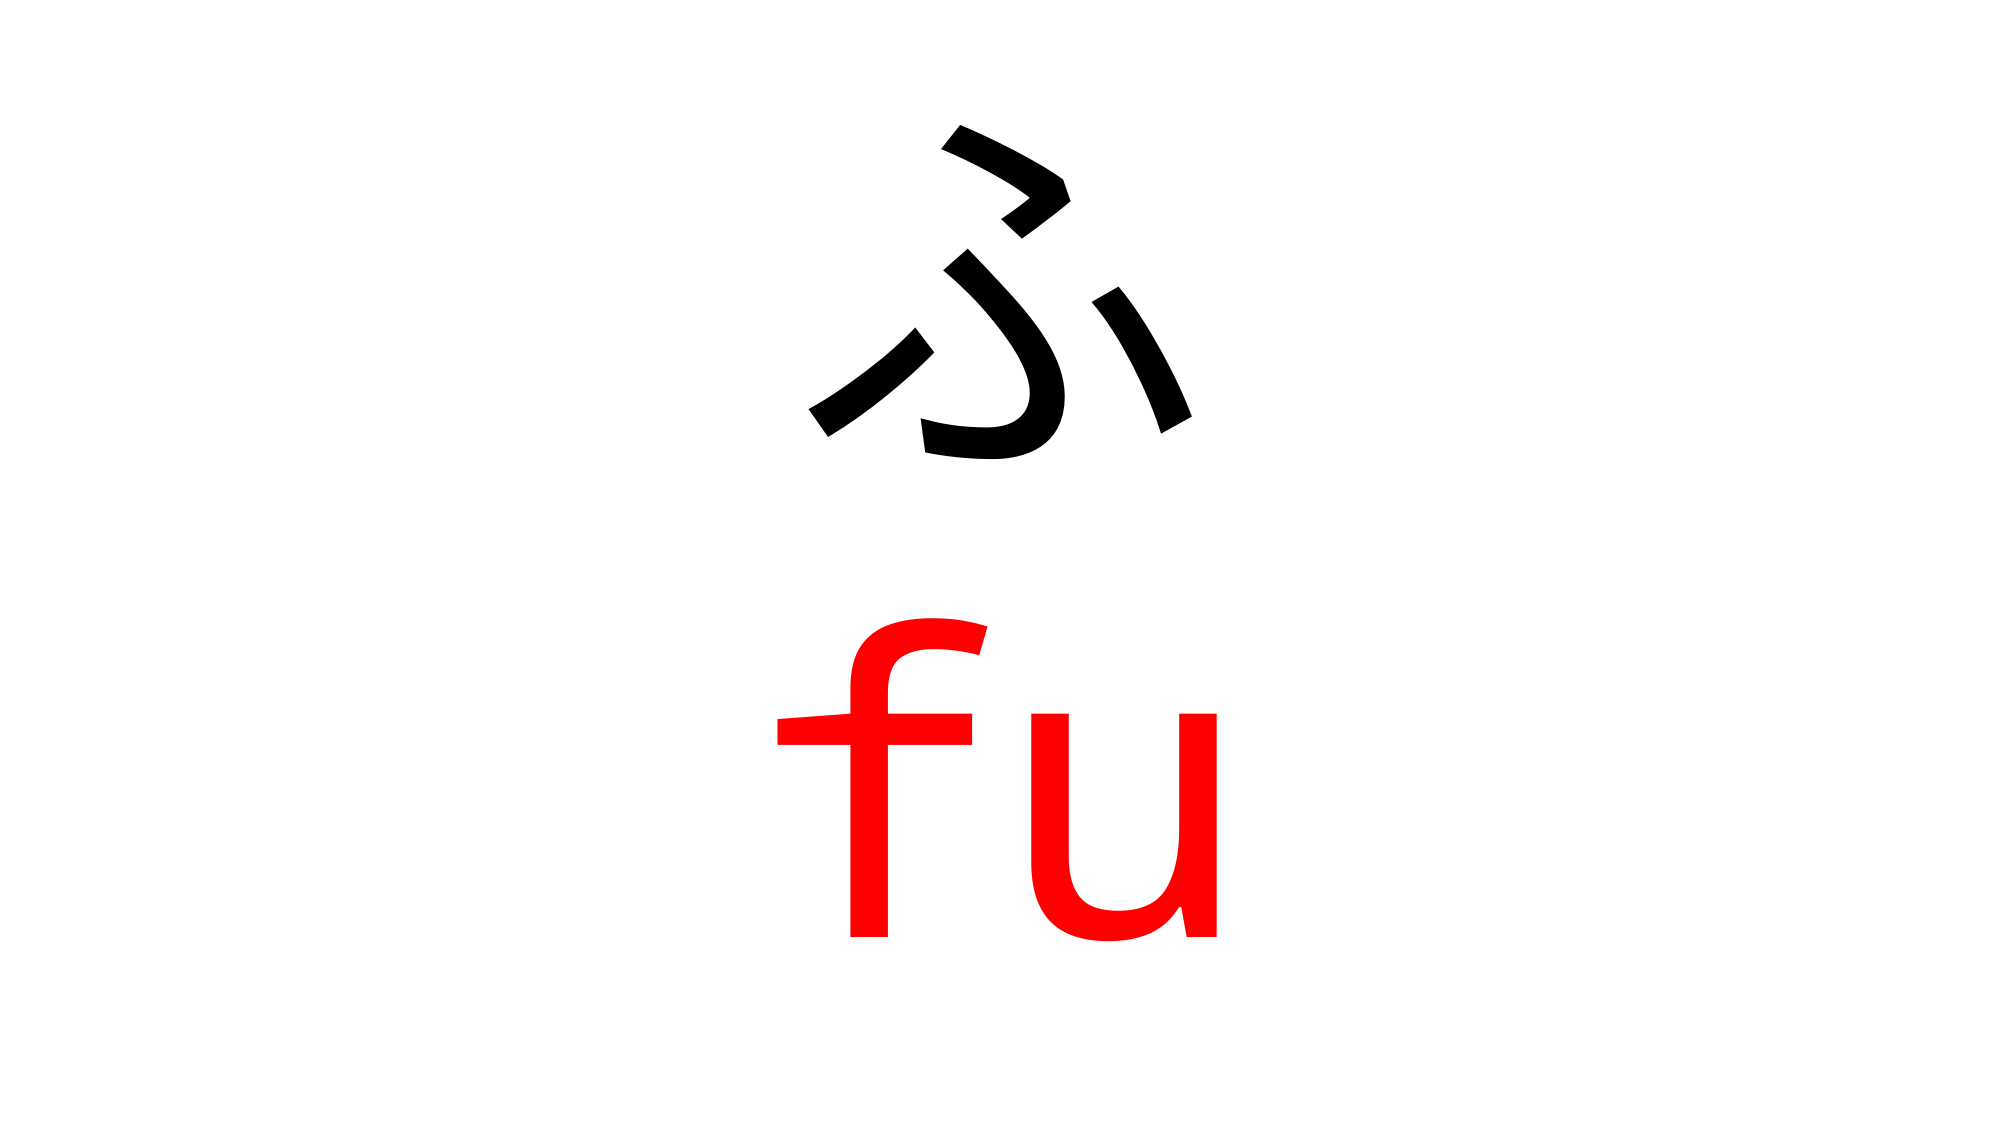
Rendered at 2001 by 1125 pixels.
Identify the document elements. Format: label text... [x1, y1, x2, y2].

text_box fu [249, 562, 1750, 1036]
title ふ [249, 71, 1750, 545]
